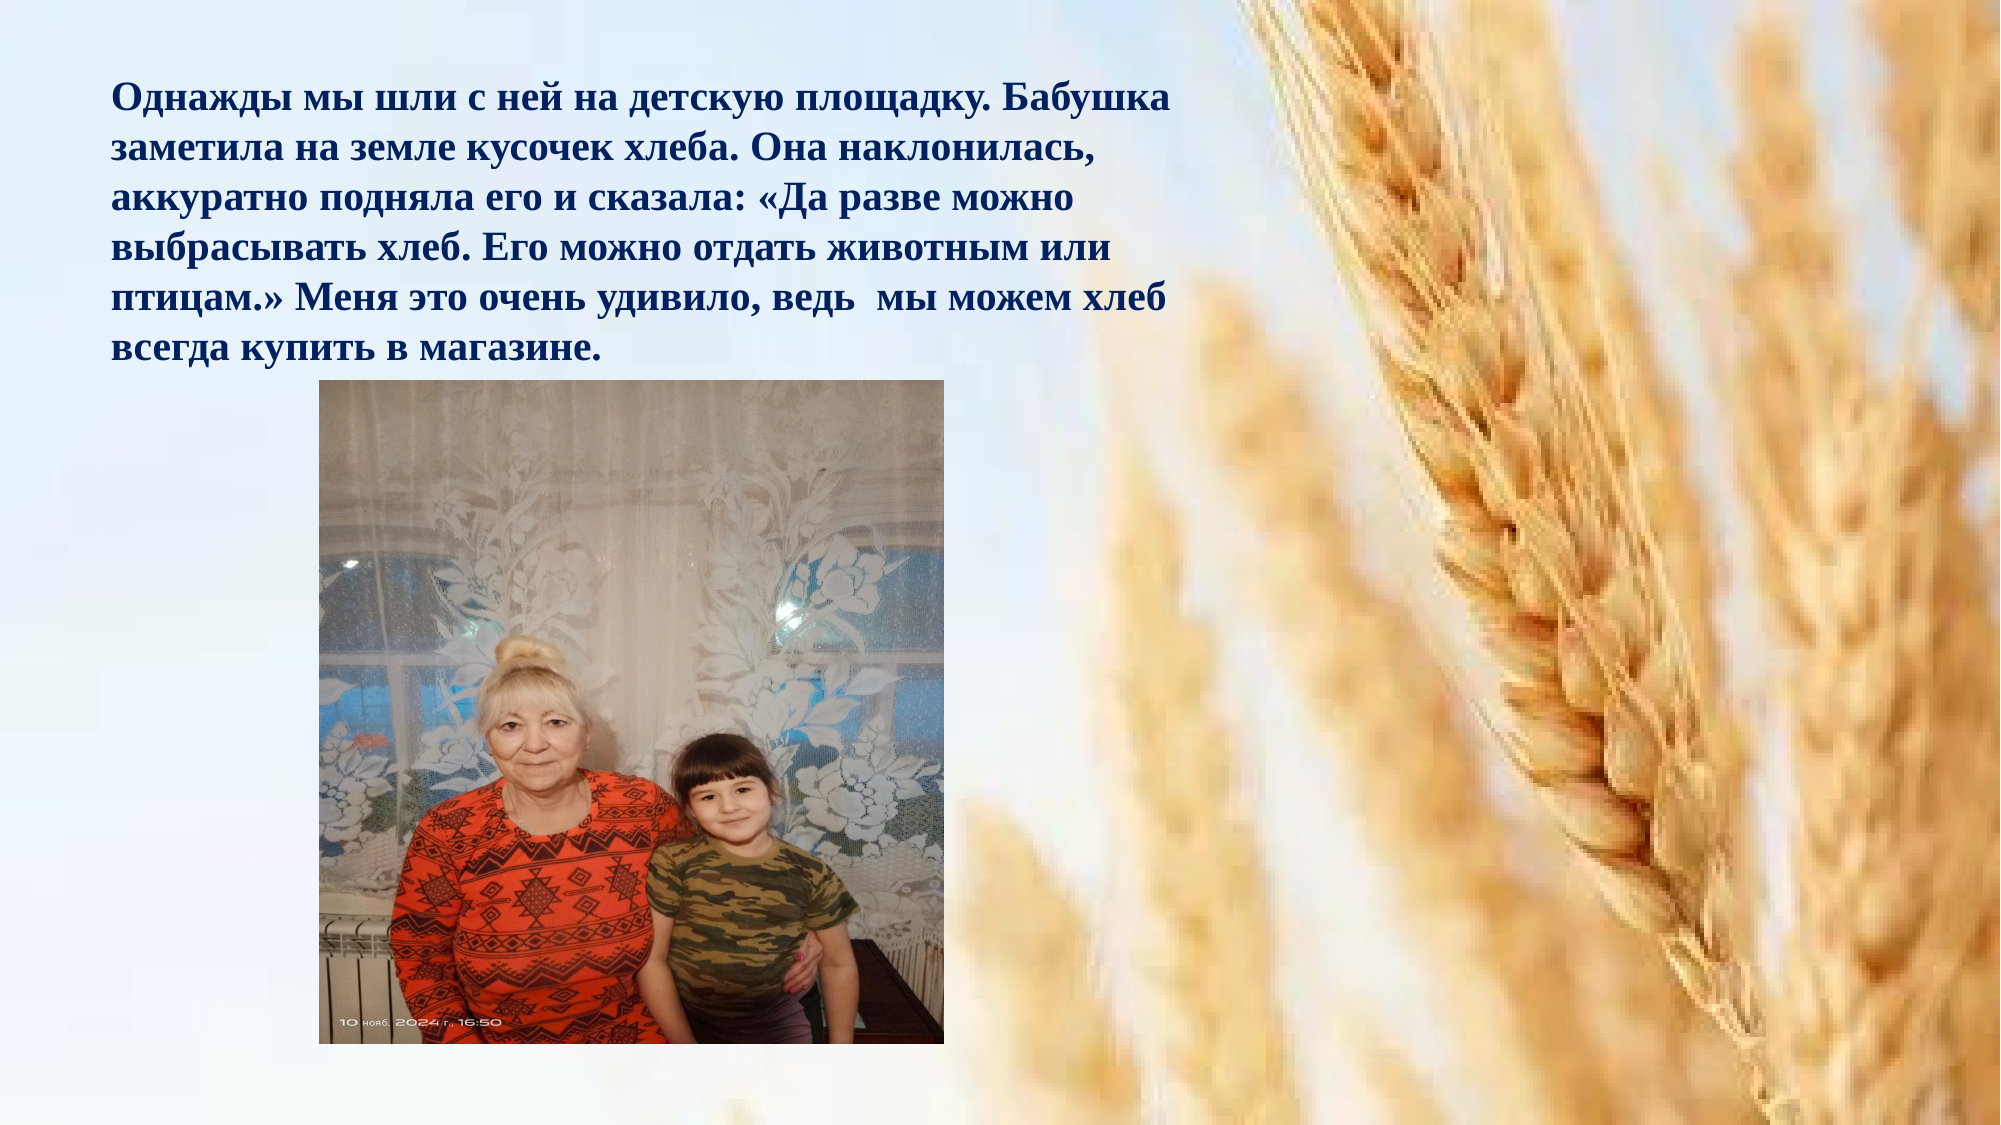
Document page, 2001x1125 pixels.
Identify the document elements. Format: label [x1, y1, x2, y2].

list [319, 379, 944, 1044]
picture [0, 0, 2000, 1125]
